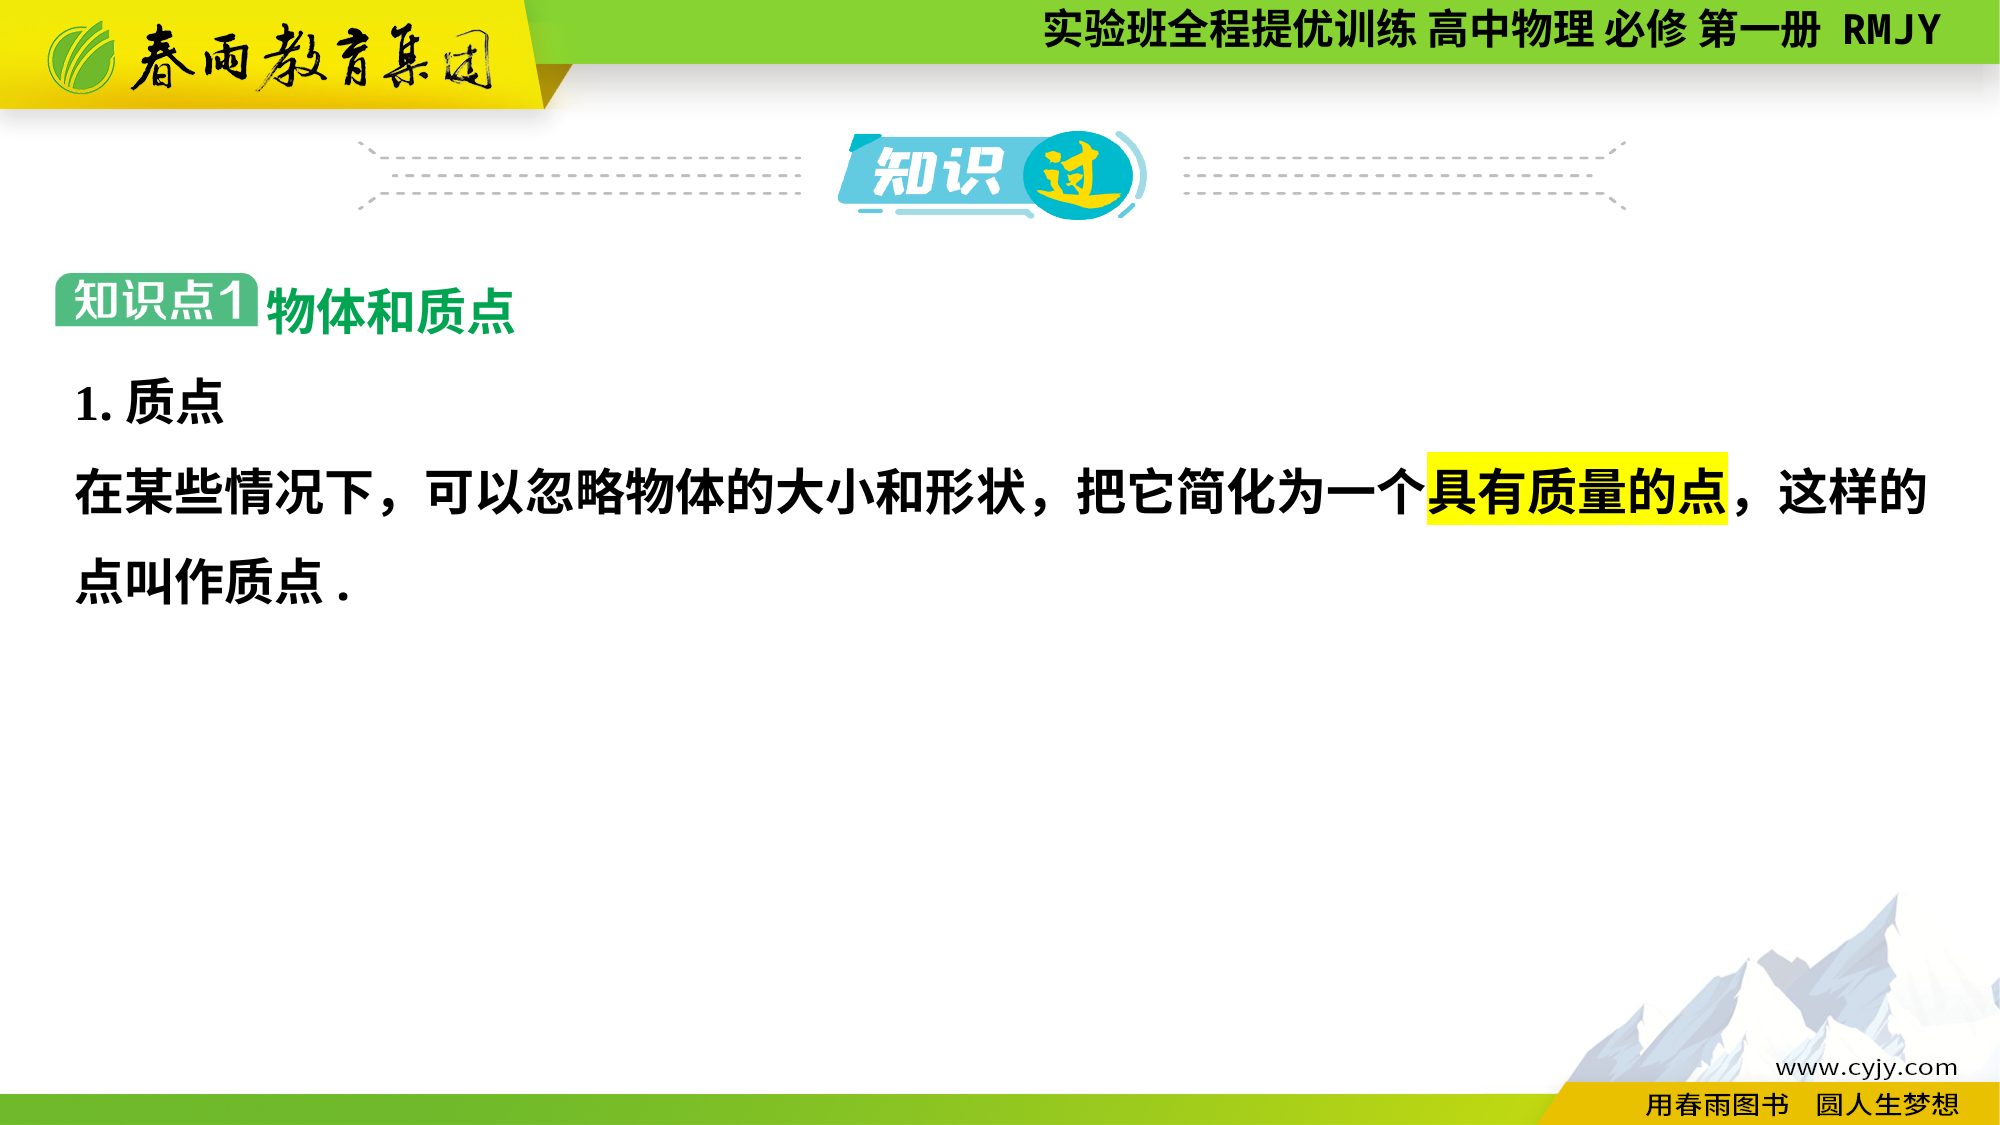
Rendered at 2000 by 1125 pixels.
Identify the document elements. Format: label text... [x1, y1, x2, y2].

list 物体和质点 1.质点 在某些情况下，可以忽略物体的大小和形状，把它简化为一个具有质量的点，这样的点叫作质点. [59, 242, 1944, 622]
picture [0, 0, 2000, 1125]
